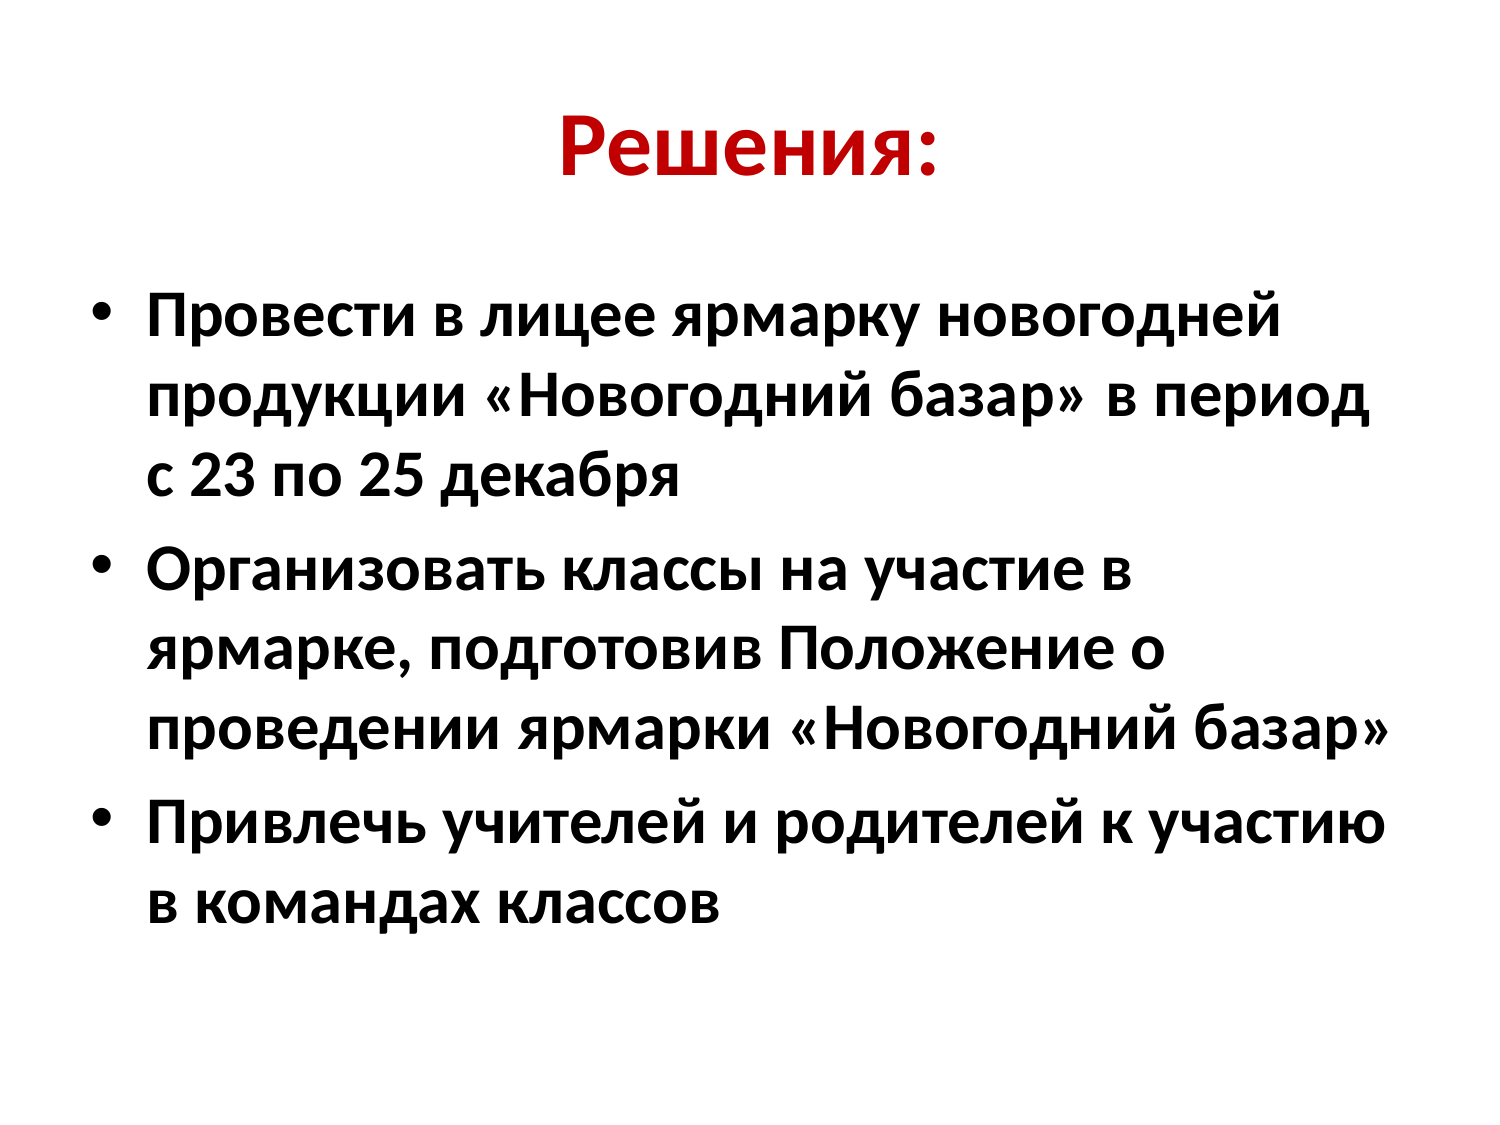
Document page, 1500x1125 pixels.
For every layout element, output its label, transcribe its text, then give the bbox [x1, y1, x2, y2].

list Провести в лицее ярмарку новогодней продукции «Новогодний базар» в период с 23 по 25 декабря Организовать классы на участие в ярмарке, подготовив Положение о проведении ярмарки «Новогодний базар» Привлечь учителей и родителей к участию в командах классов [75, 262, 1425, 1005]
title Решения: [75, 45, 1425, 233]
